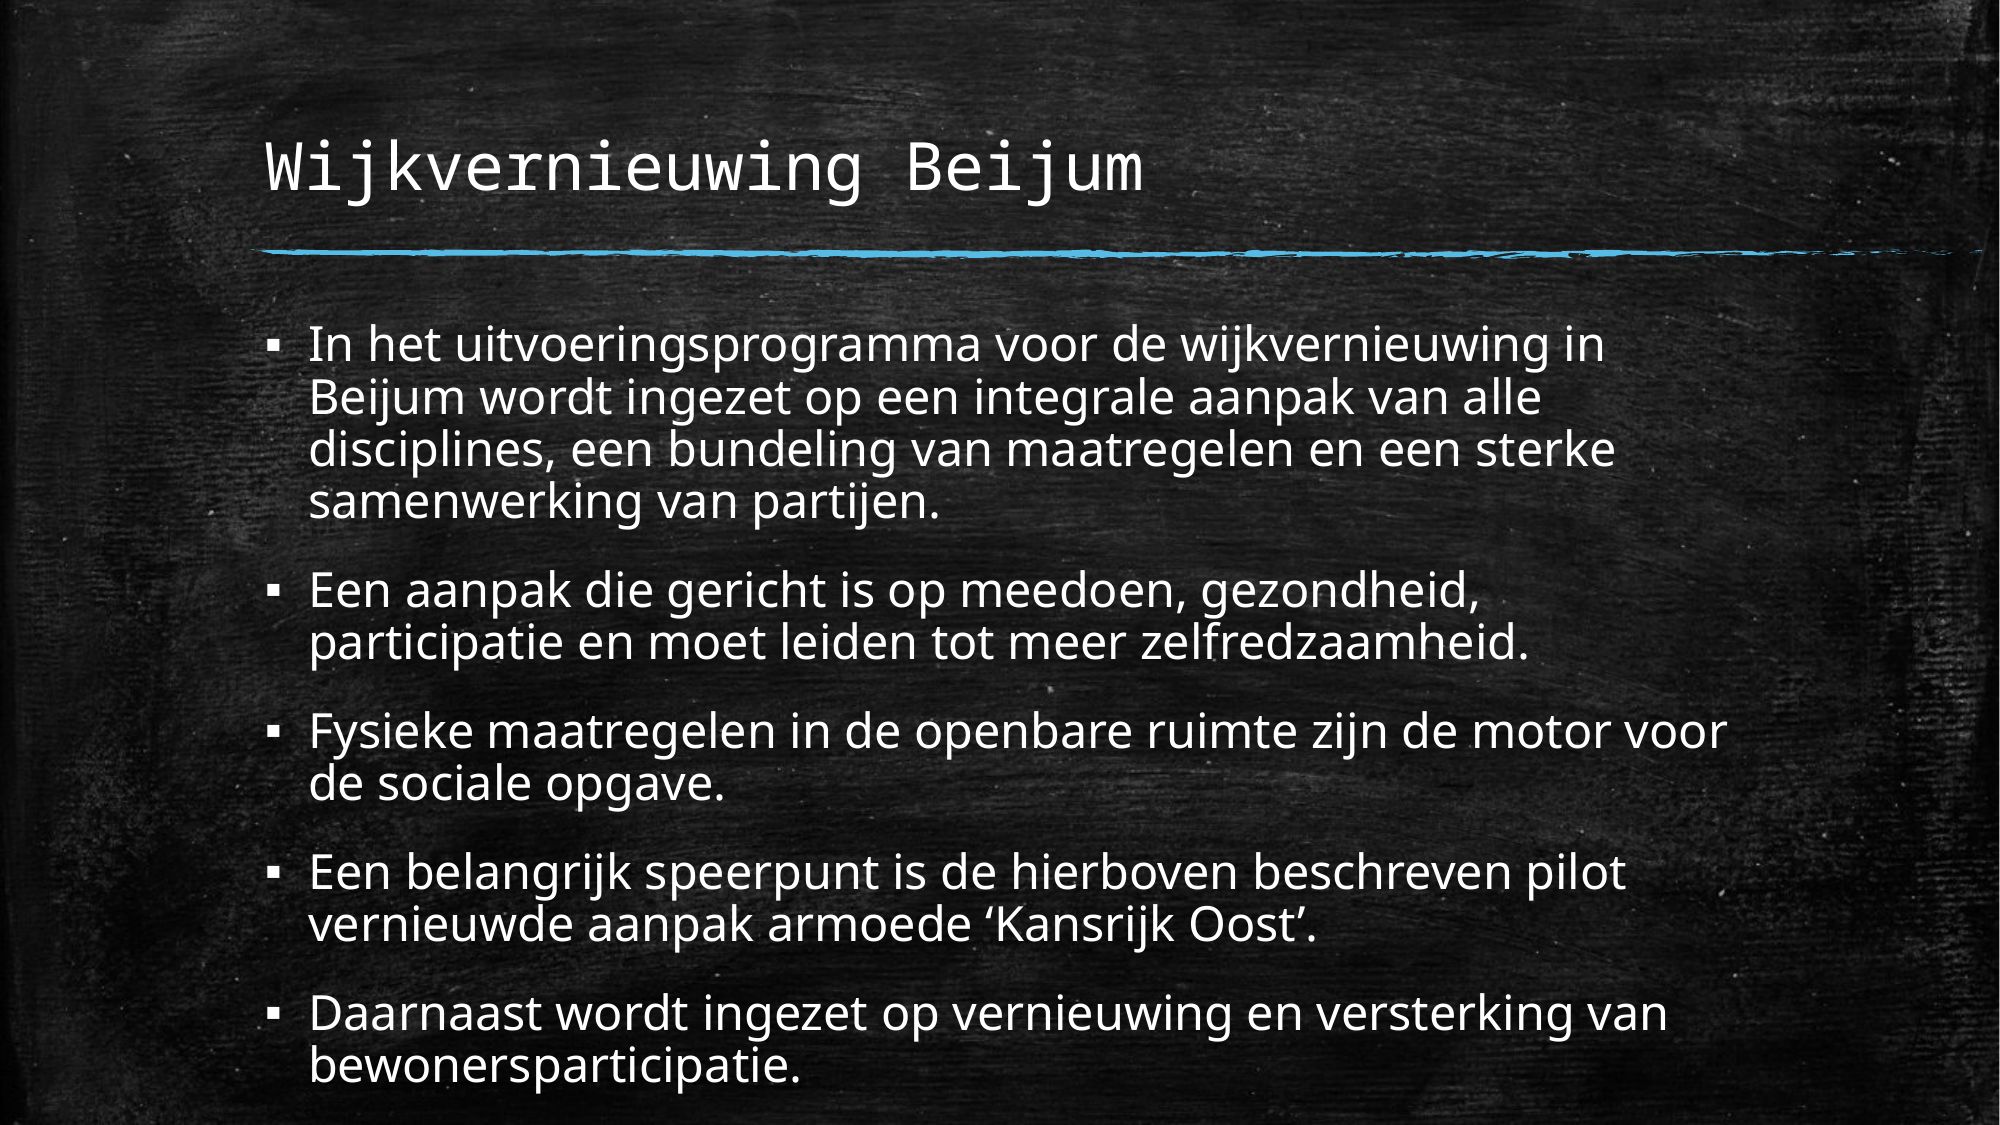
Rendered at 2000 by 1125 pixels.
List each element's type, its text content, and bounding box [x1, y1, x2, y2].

title Wijkvernieuwing Beijum [249, 45, 1750, 213]
list In het uitvoeringsprogramma voor de wijkvernieuwing in Beijum wordt ingezet op een integrale aanpak van alle disciplines, een bundeling van maatregelen en een sterke samenwerking van partijen. Een aanpak die gericht is op meedoen, gezondheid, participatie en moet leiden tot meer zelfredzaamheid. Fysieke maatregelen in de openbare ruimte zijn de motor voor de sociale opgave. Een belangrijk speerpunt is de hierboven beschreven pilot vernieuwde aanpak armoede ‘Kansrijk Oost’. Daarnaast wordt ingezet op vernieuwing en versterking van bewonersparticipatie. [249, 312, 1750, 1106]
